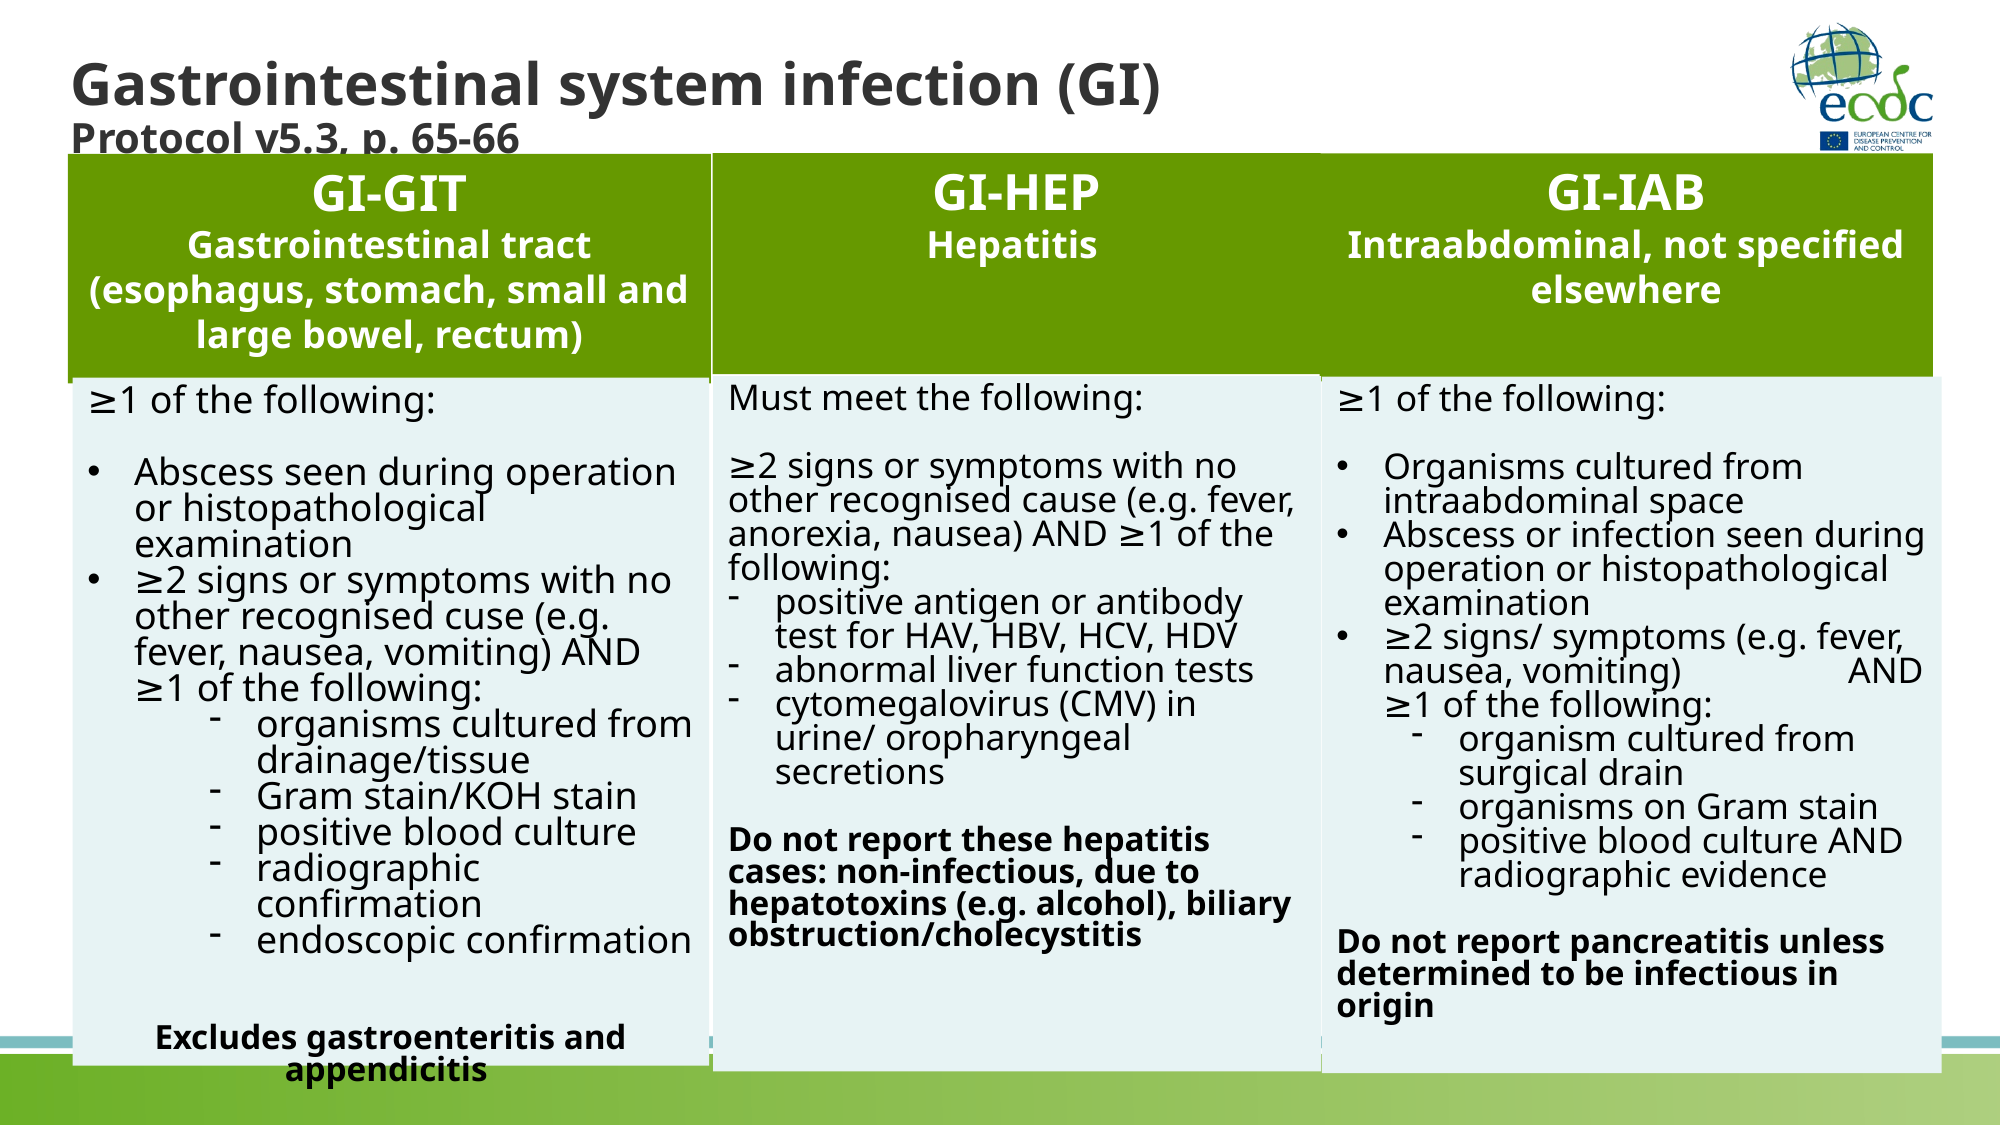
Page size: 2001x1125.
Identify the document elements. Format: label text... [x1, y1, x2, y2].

picture [0, 0, 2000, 1125]
title Gastrointestinal system infection (GI) Protocol v5.3, p. 65-66 [70, 54, 1764, 149]
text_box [67, 152, 1942, 1074]
